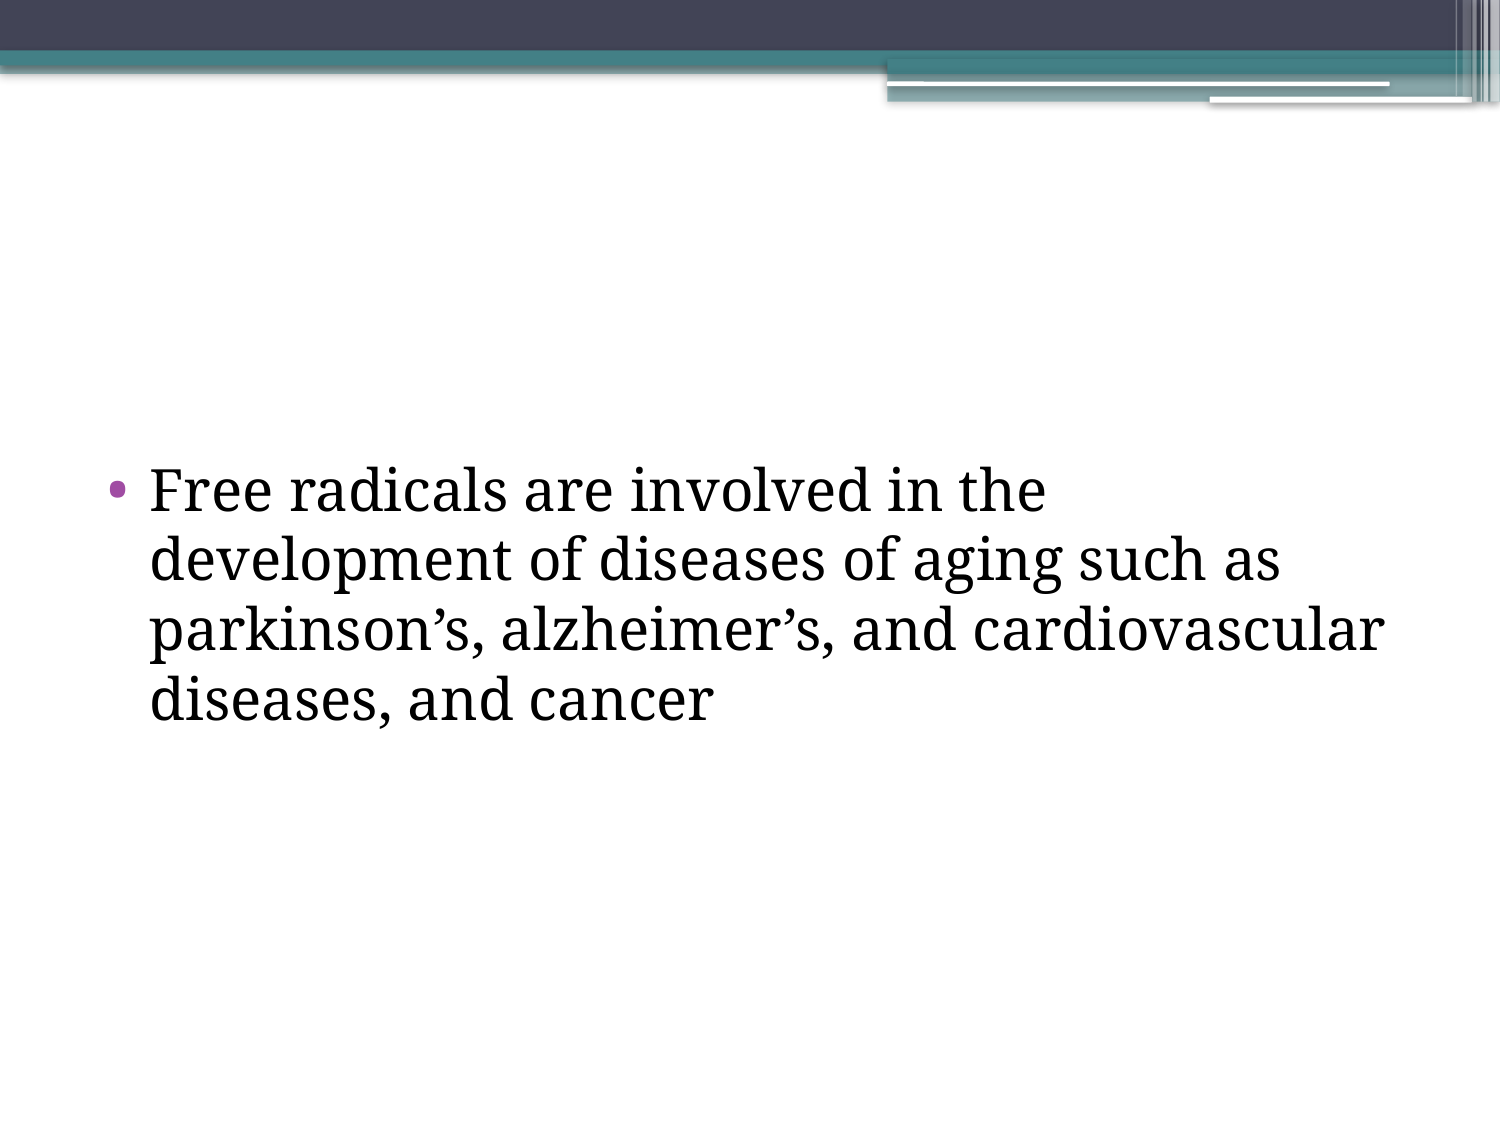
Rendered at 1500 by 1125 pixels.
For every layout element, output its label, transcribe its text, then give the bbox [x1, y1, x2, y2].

list Free radicals are involved in the development of diseases of aging such as parkinson’s, alzheimer’s, and cardiovascular diseases, and cancer [75, 368, 1425, 1079]
